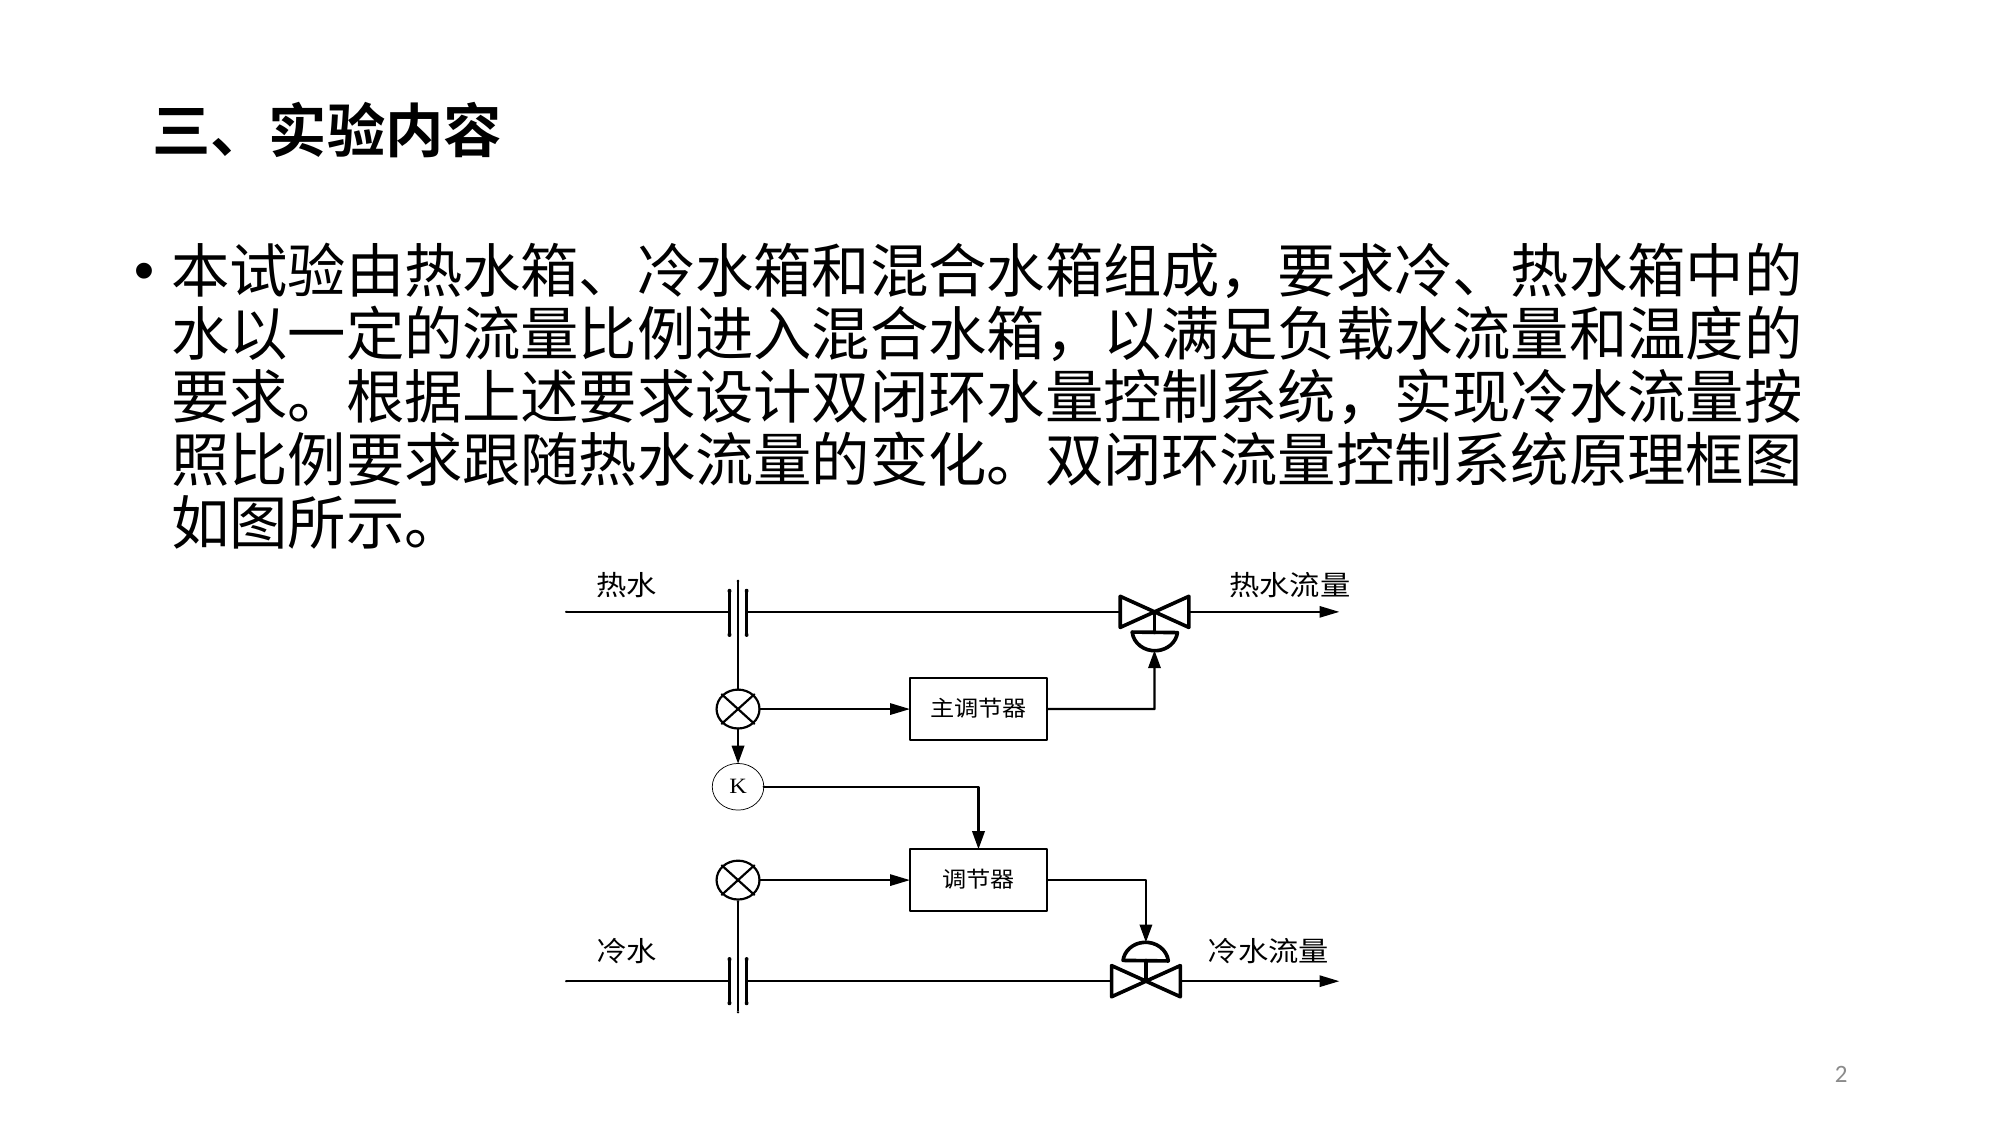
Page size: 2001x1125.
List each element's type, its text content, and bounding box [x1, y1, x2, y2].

slide_number 2 [1412, 1042, 1863, 1103]
picture [552, 550, 1375, 1043]
list 本试验由热水箱、冷水箱和混合水箱组成，要求冷、热水箱中的水以一定的流量比例进入混合水箱，以满足负载水流量和温度的要求。根据上述要求设计双闭环水量控制系统，实现冷水流量按照比例要求跟随热水流量的变化。双闭环流量控制系统原理框图如图所示。 [118, 234, 1844, 949]
title 三、实验内容 [137, 59, 1863, 278]
text_box [249, 402, 281, 463]
